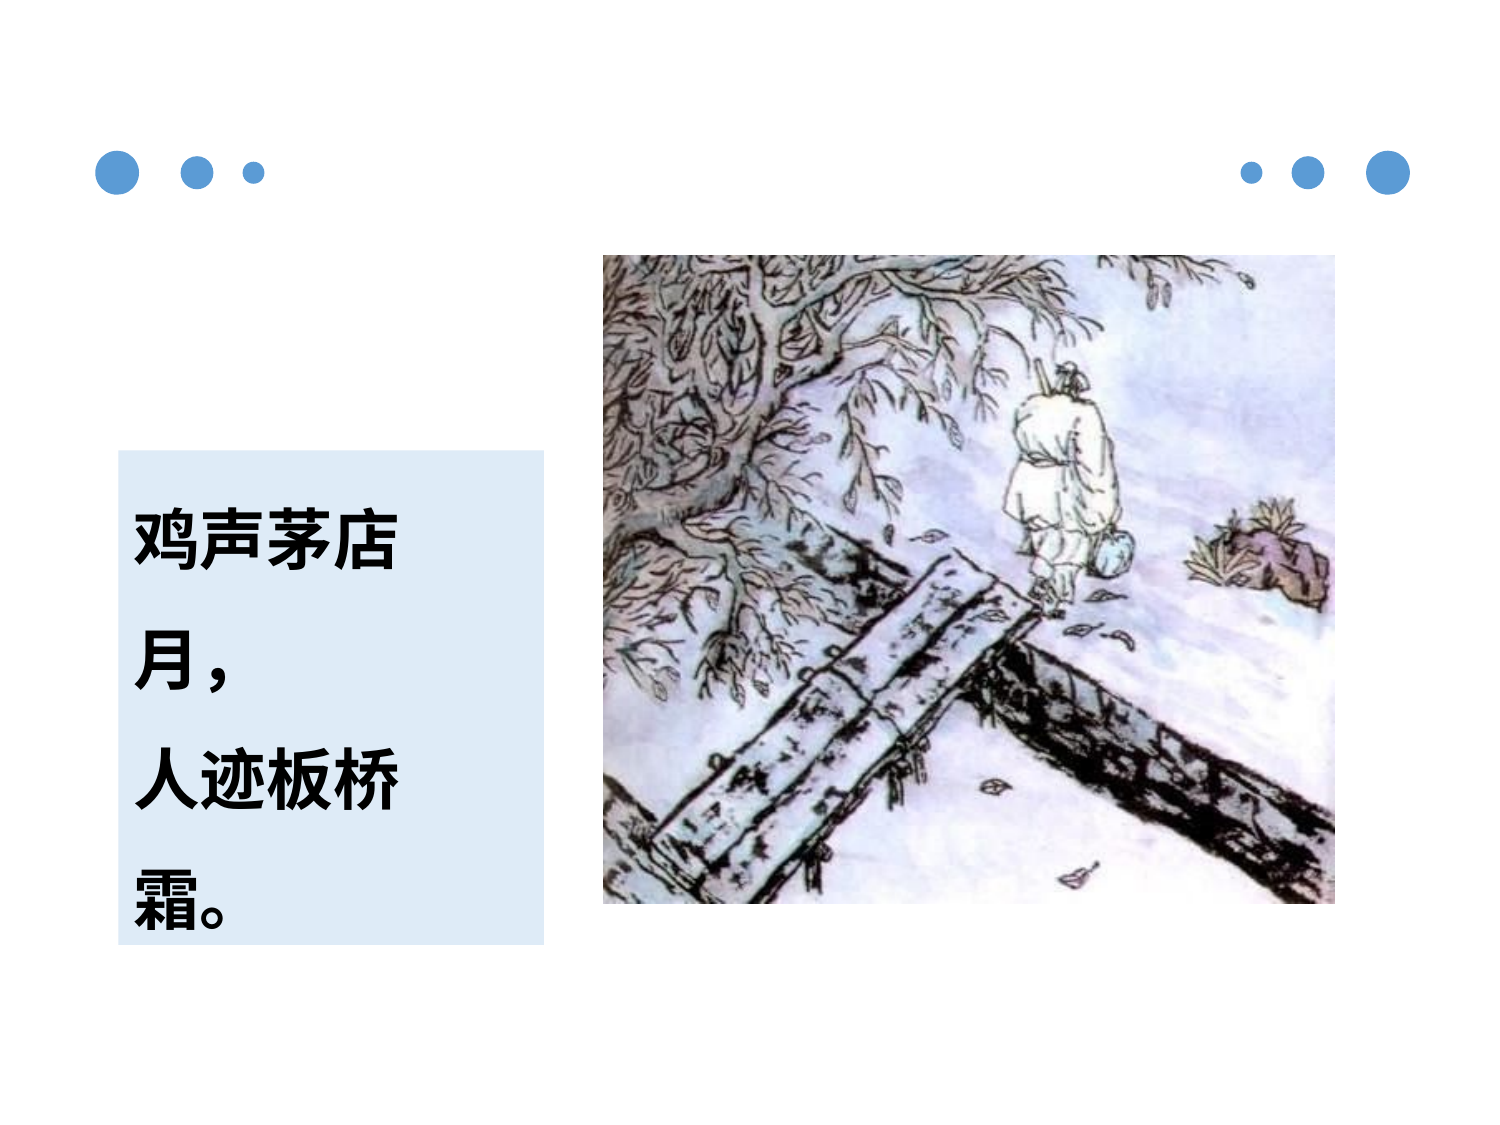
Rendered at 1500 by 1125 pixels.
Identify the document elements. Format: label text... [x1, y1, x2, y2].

picture [603, 255, 1335, 904]
text_box 鸡声茅店月， 人迹板桥霜。 [118, 450, 544, 945]
